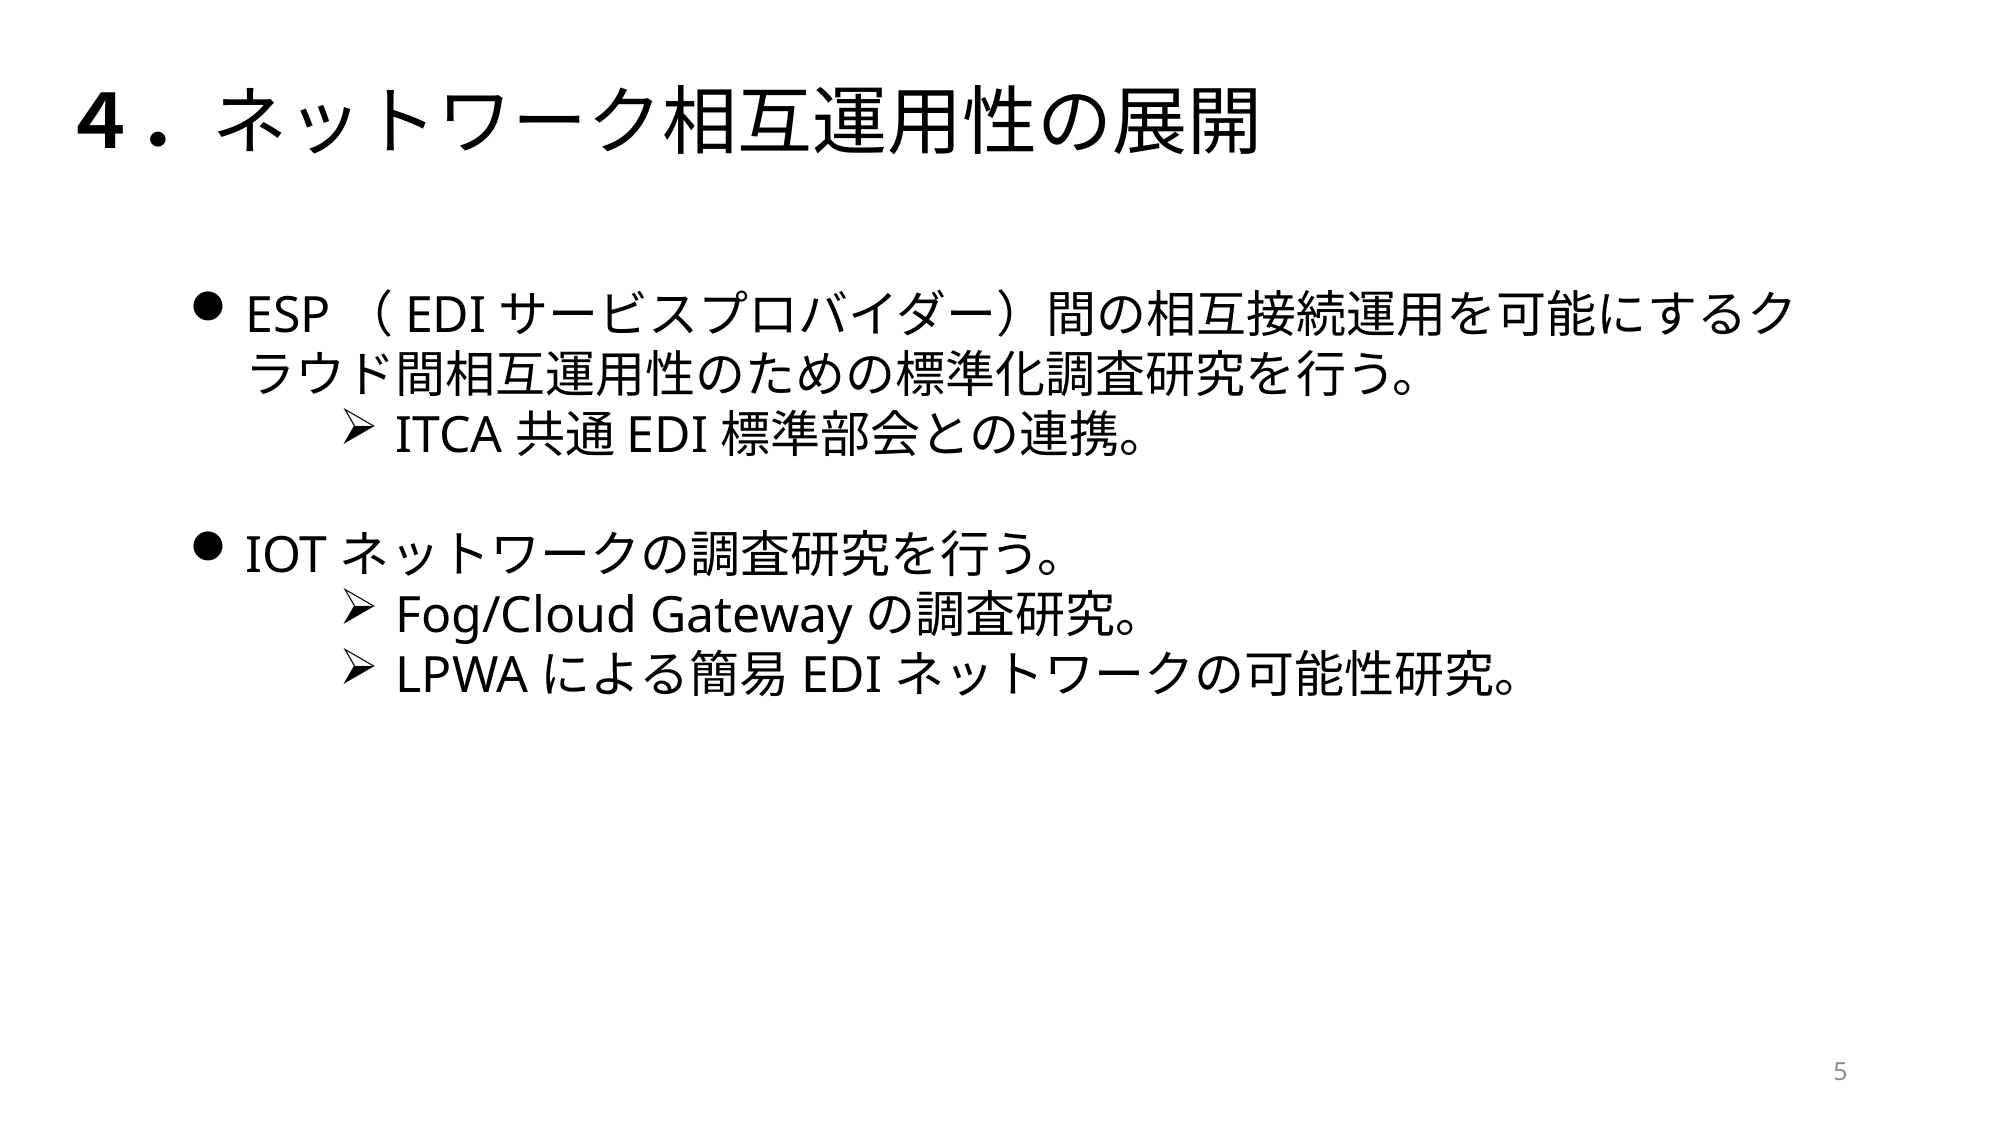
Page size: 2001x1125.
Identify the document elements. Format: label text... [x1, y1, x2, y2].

text_box ４．ネットワーク相互運用性の展開 [47, 65, 1709, 171]
slide_number 5 [1412, 1042, 1863, 1103]
text_box ESP（EDIサービスプロバイダー）間の相互接続運用を可能にするクラウド間相互運用性のための標準化調査研究を行う。 ITCA共通EDI標準部会との連携。 IOTネットワークの調査研究を行う。 Fog/Cloud Gatewayの調査研究。 LPWAによる簡易EDIネットワークの可能性研究。 [174, 275, 1822, 770]
